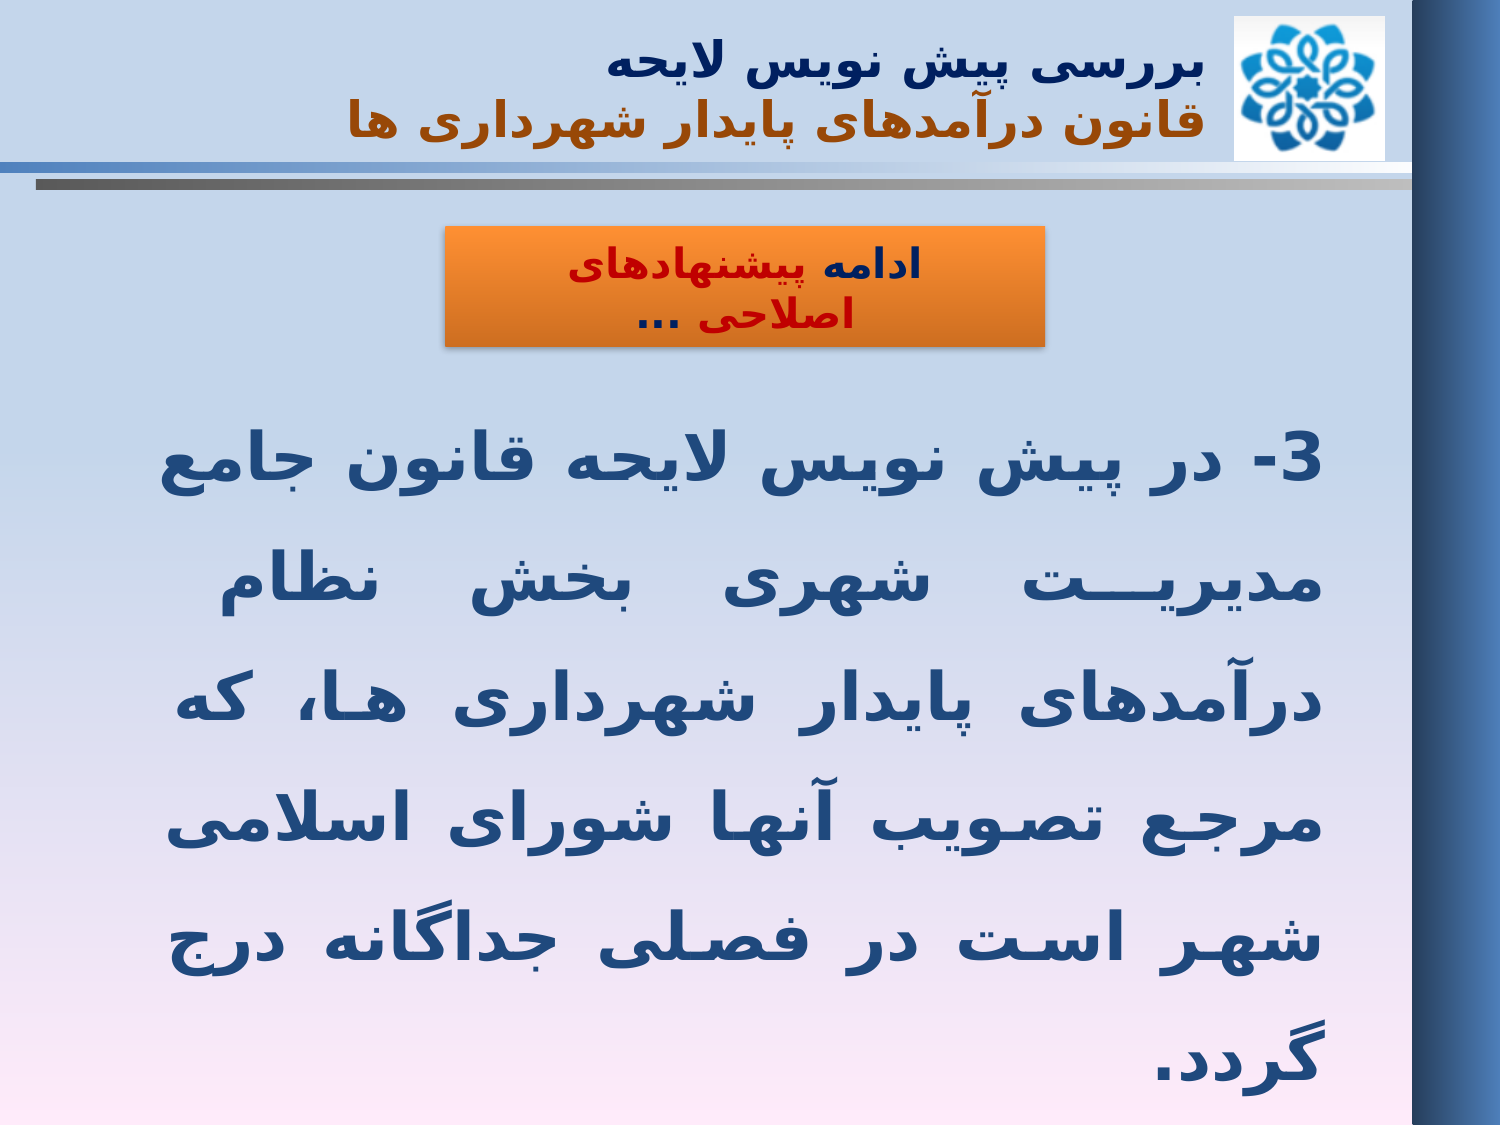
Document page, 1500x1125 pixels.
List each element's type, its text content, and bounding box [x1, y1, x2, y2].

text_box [1412, 0, 1500, 1125]
text_box 3- در پیش نویس لایحه قانون جامع مدیریت شهری بخش نظام درآمدهای پایدار شهرداری ها، که مرجع تصویب آنها شورای اسلامی شهر است در فصلی جداگانه درج گردد. [140, 366, 1341, 1102]
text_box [0, 16, 1385, 162]
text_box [0, 162, 1407, 190]
text_box ادامه پیشنهادهای اصلاحی ... [445, 226, 1046, 347]
